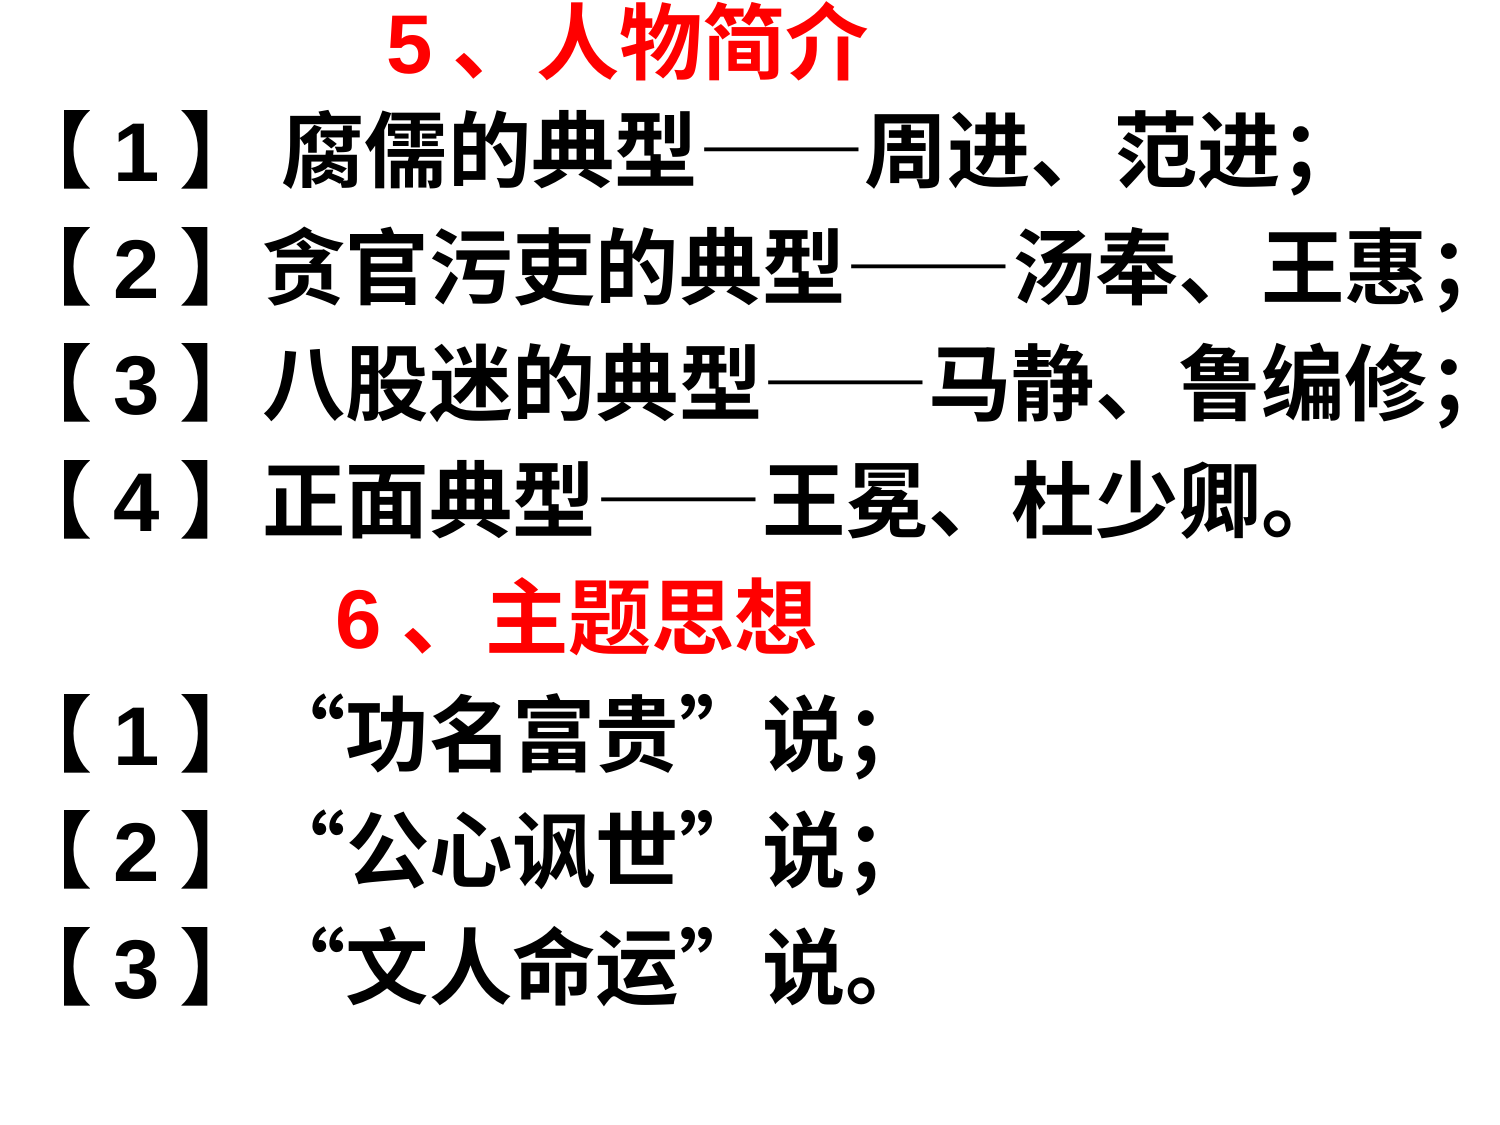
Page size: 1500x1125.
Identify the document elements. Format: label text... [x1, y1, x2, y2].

title 5、人物简介 [321, 0, 935, 90]
list 【1】 腐儒的典型——周进、范进； 【2】贪官污吏的典型——汤奉、王惠； 【3】八股迷的典型——马静、鲁编修； 【4】正面典型——王冕、杜少卿。 6、主题思想 【1】“功名富贵”说； 【2】“公心讽世”说； 【3】“文人命运”说。 [0, 90, 1500, 1125]
